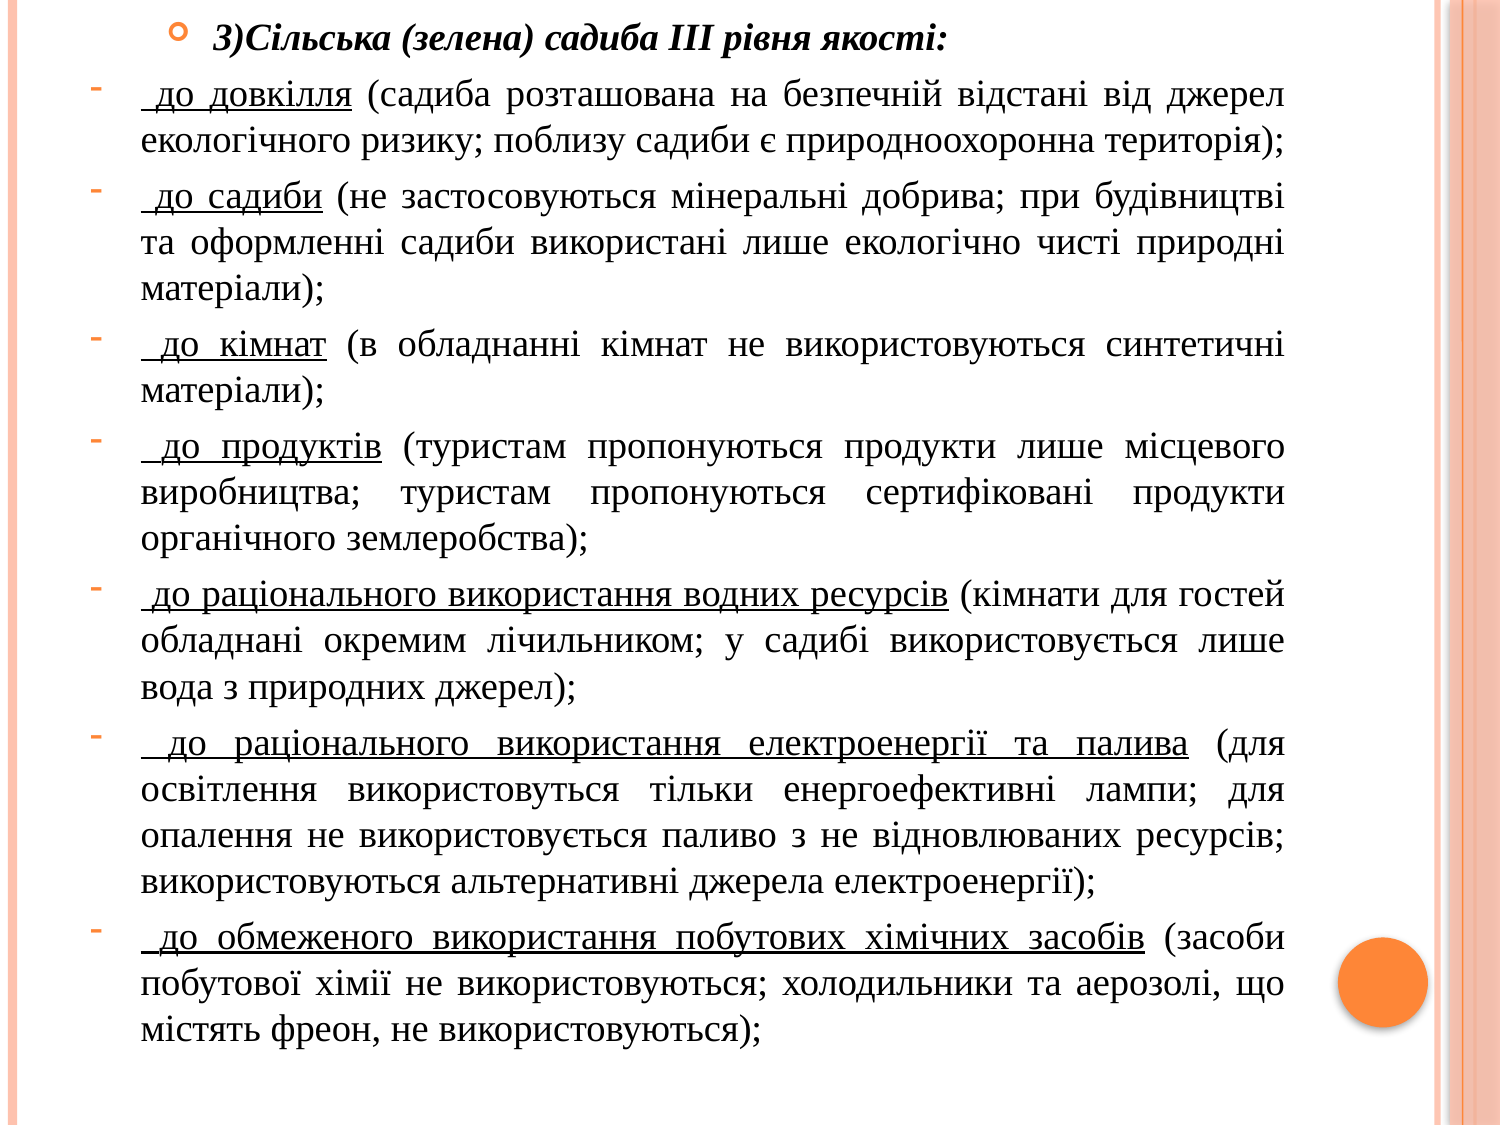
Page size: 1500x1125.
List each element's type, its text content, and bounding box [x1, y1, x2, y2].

list 3)Сільська (зелена) садиба ІІІ рівня якості: до довкілля (садиба розташована на безпечній відстані від джерел екологічного ризику; поблизу садиби є природноохоронна територія); до садиби (не застосовуються мінеральні добрива; при будівництві та оформленні садиби використані лише екологічно чисті природні матеріали); до кімнат (в обладнанні кімнат не використовуються синтетичні матеріали); до продуктів (туристам пропонуються продукти лише місцевого виробництва; туристам пропонуються сертифіковані продукти органічного землеробства); до раціонального використання водних ресурсів (кімнати для гостей обладнані окремим лічильником; у садибі використовується лише вода з природних джерел); до раціонального використання електроенергії та палива (для освітлення використовуться тільки енергоефективні лампи; для опалення не використовується паливо з не відновлюваних ресурсів; використовуються альтернативні джерела електроенергії); до обмеженого використання побутових хімічних засобів (засоби побутової хімії не використовуються; холодильники та аерозолі, що містять фреон, не використовуються); [75, 30, 1300, 1062]
